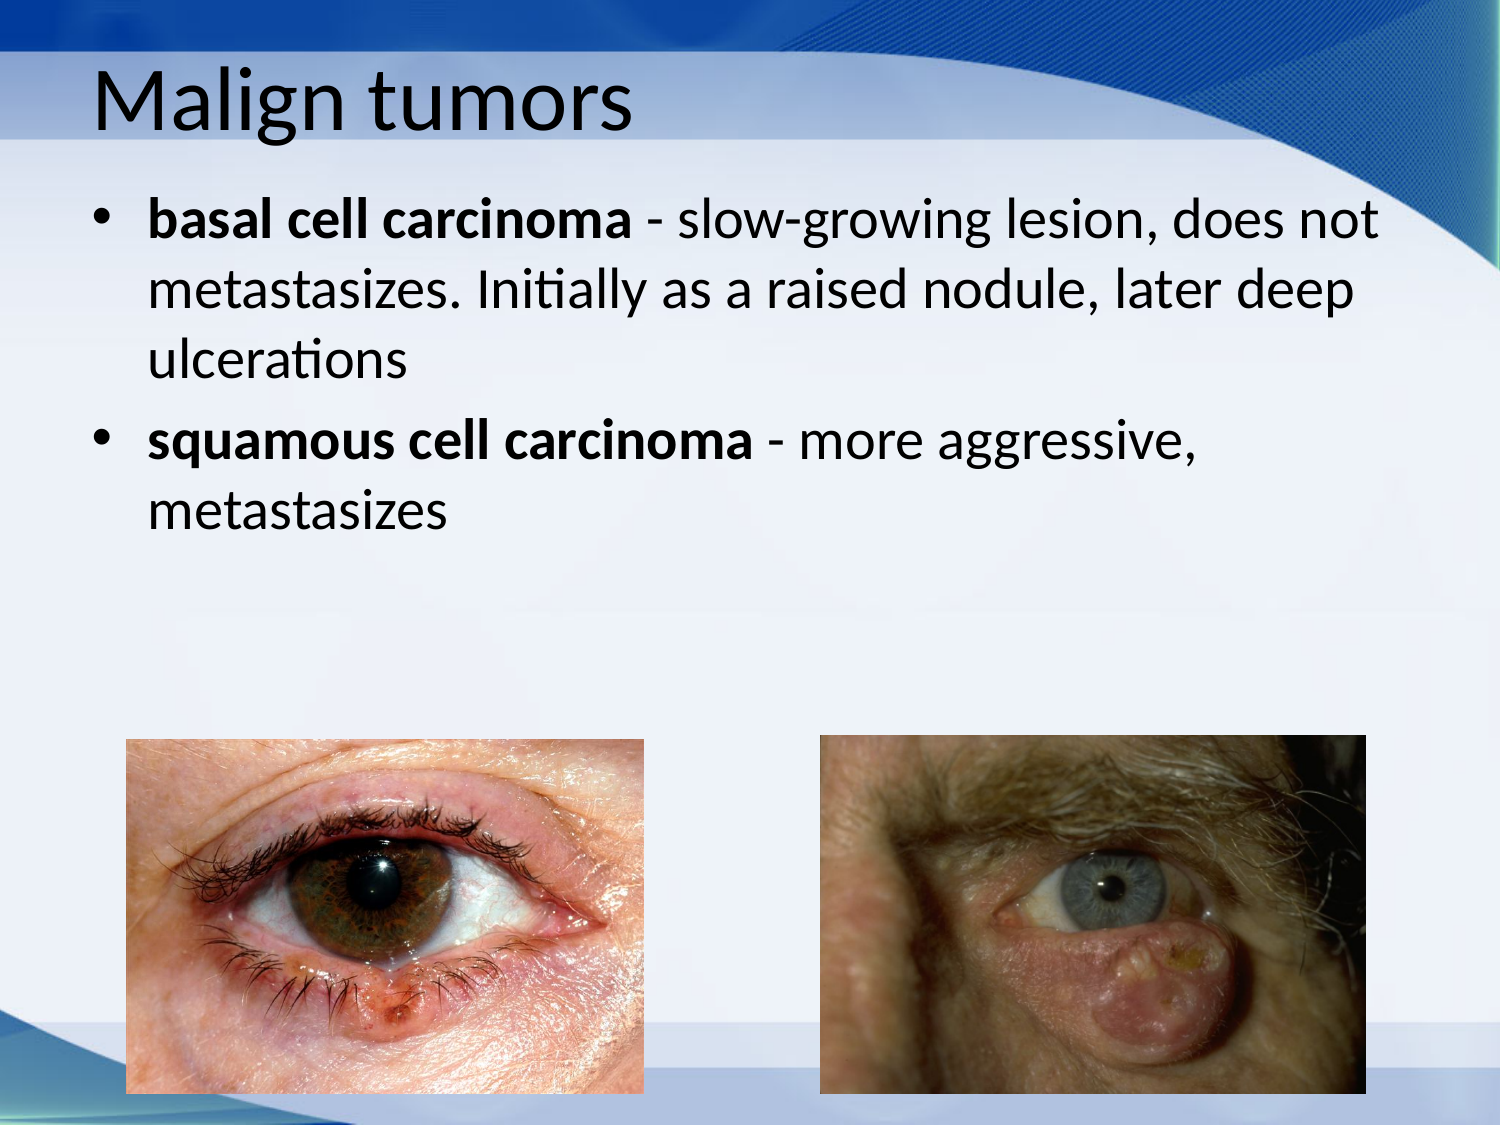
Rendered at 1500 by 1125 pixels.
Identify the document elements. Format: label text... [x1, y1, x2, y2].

picture [0, 0, 1500, 1125]
list basal cell carcinoma - slow-growing lesion, does not metastasizes. Initially as a raised nodule, later deep ulcerations squamous cell carcinoma - more aggressive, metastasizes [76, 172, 1427, 916]
title Malign tumors [76, 0, 1427, 172]
